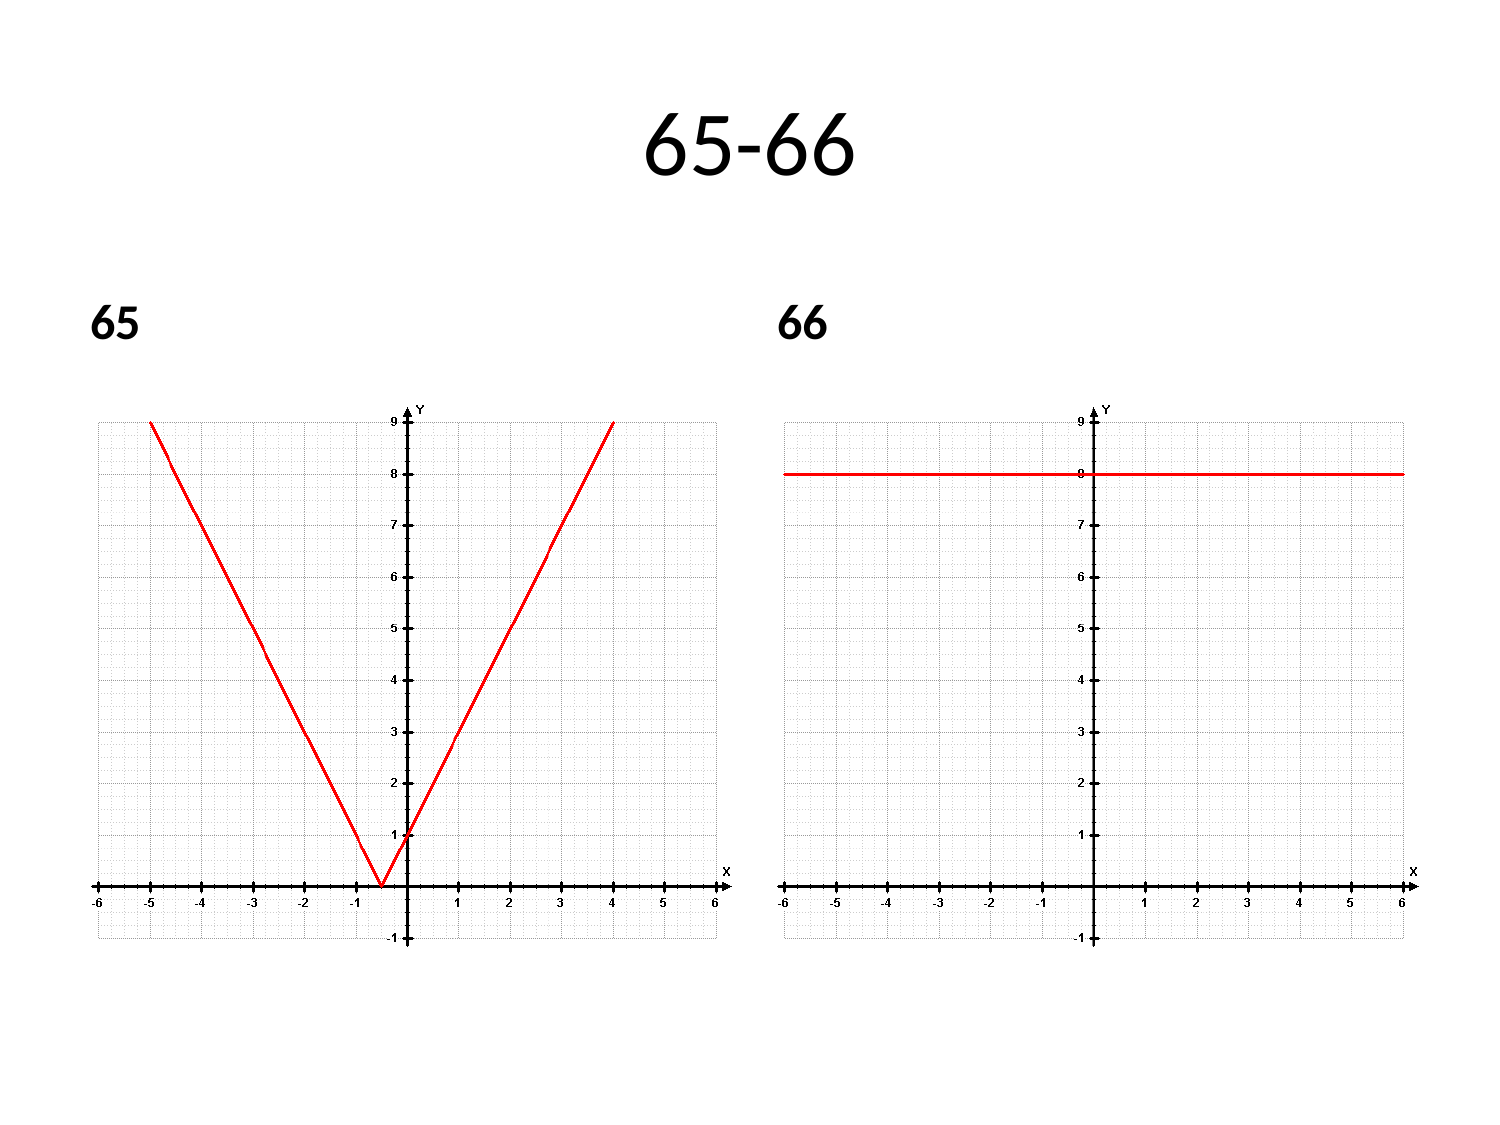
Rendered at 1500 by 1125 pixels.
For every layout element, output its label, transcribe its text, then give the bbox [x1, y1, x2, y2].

list 65 [75, 251, 738, 357]
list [761, 400, 1426, 961]
title 65-66 [75, 45, 1425, 233]
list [74, 401, 738, 961]
list 66 [761, 251, 1425, 357]
